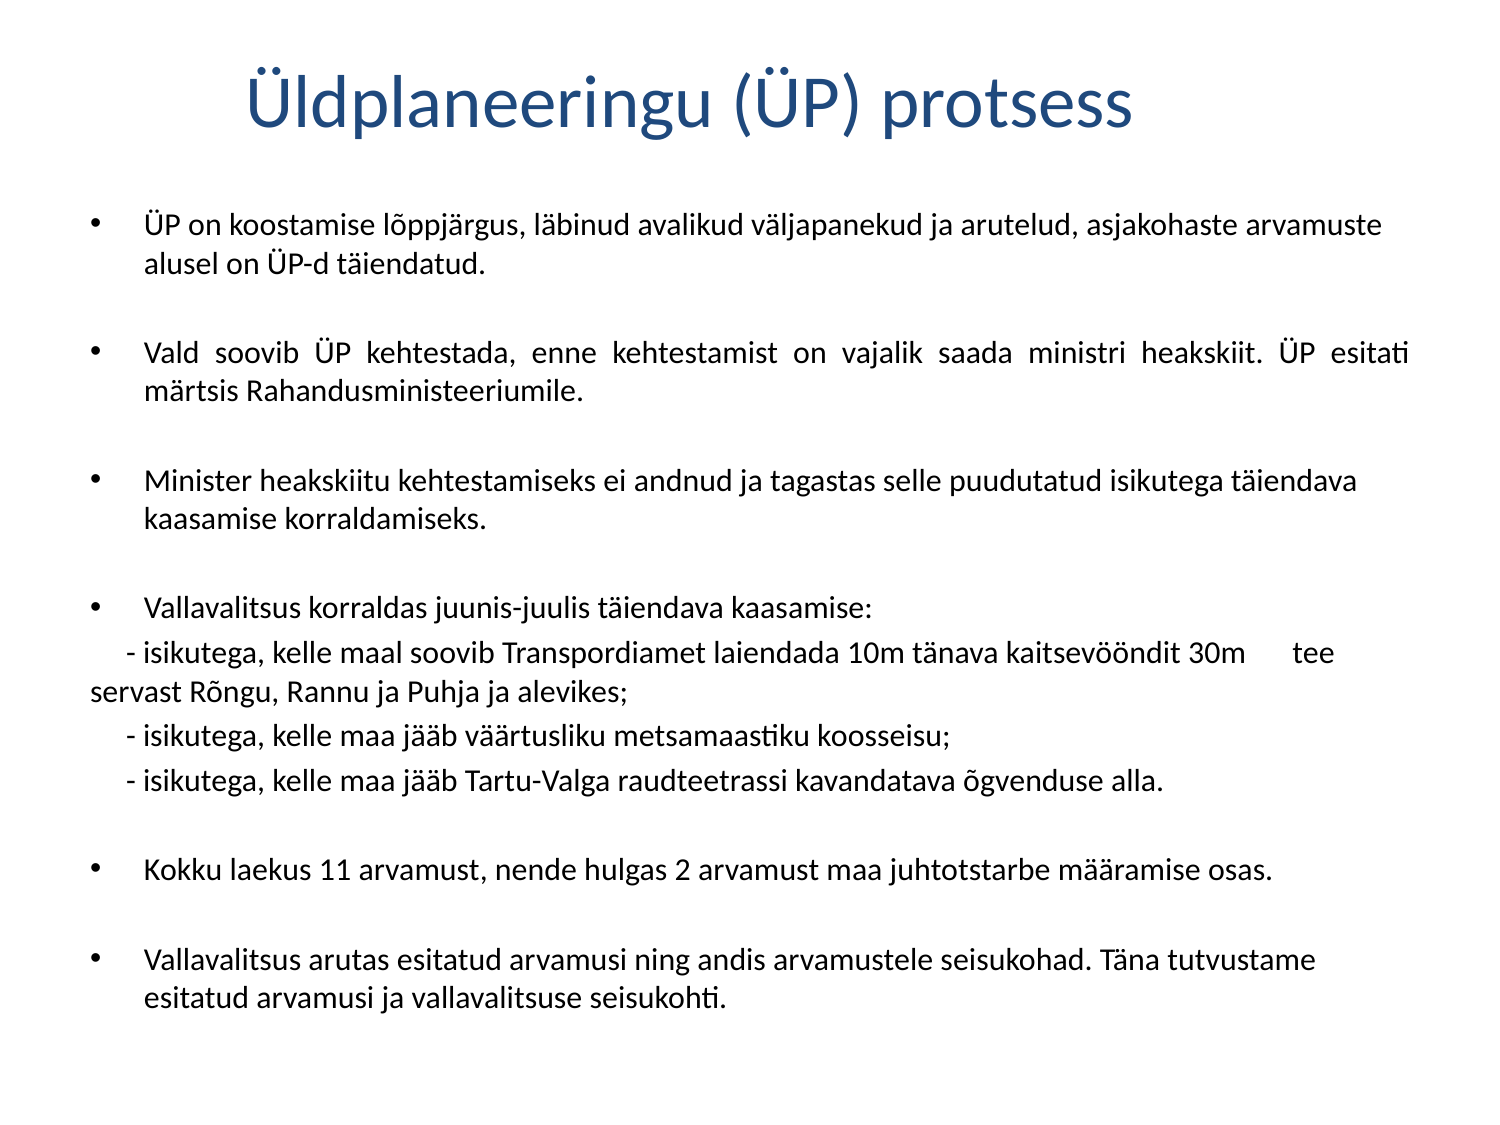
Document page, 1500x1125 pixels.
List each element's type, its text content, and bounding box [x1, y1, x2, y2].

list ÜP on koostamise lõppjärgus, läbinud avalikud väljapanekud ja arutelud, asjakohaste arvamuste alusel on ÜP-d täiendatud. Vald soovib ÜP kehtestada, enne kehtestamist on vajalik saada ministri heakskiit. ÜP esitati märtsis Rahandusministeeriumile. Minister heakskiitu kehtestamiseks ei andnud ja tagastas selle puudutatud isikutega täiendava kaasamise korraldamiseks. Vallavalitsus korraldas juunis-juulis täiendava kaasamise: - isikutega, kelle maal soovib Transpordiamet laiendada 10m tänava kaitsevööndit 30m tee servast Rõngu, Rannu ja Puhja ja alevikes; - isikutega, kelle maa jääb väärtusliku metsamaastiku koosseisu; - isikutega, kelle maa jääb Tartu-Valga raudteetrassi kavandatava õgvenduse alla. Kokku laekus 11 arvamust, nende hulgas 2 arvamust maa juhtotstarbe määramise osas. Vallavalitsus arutas esitatud arvamusi ning andis arvamustele seisukohad. Täna tutvustame esitatud arvamusi ja vallavalitsuse seisukohti. [75, 196, 1425, 1047]
title Üldplaneeringu (ÜP) protsess [75, 45, 1306, 149]
